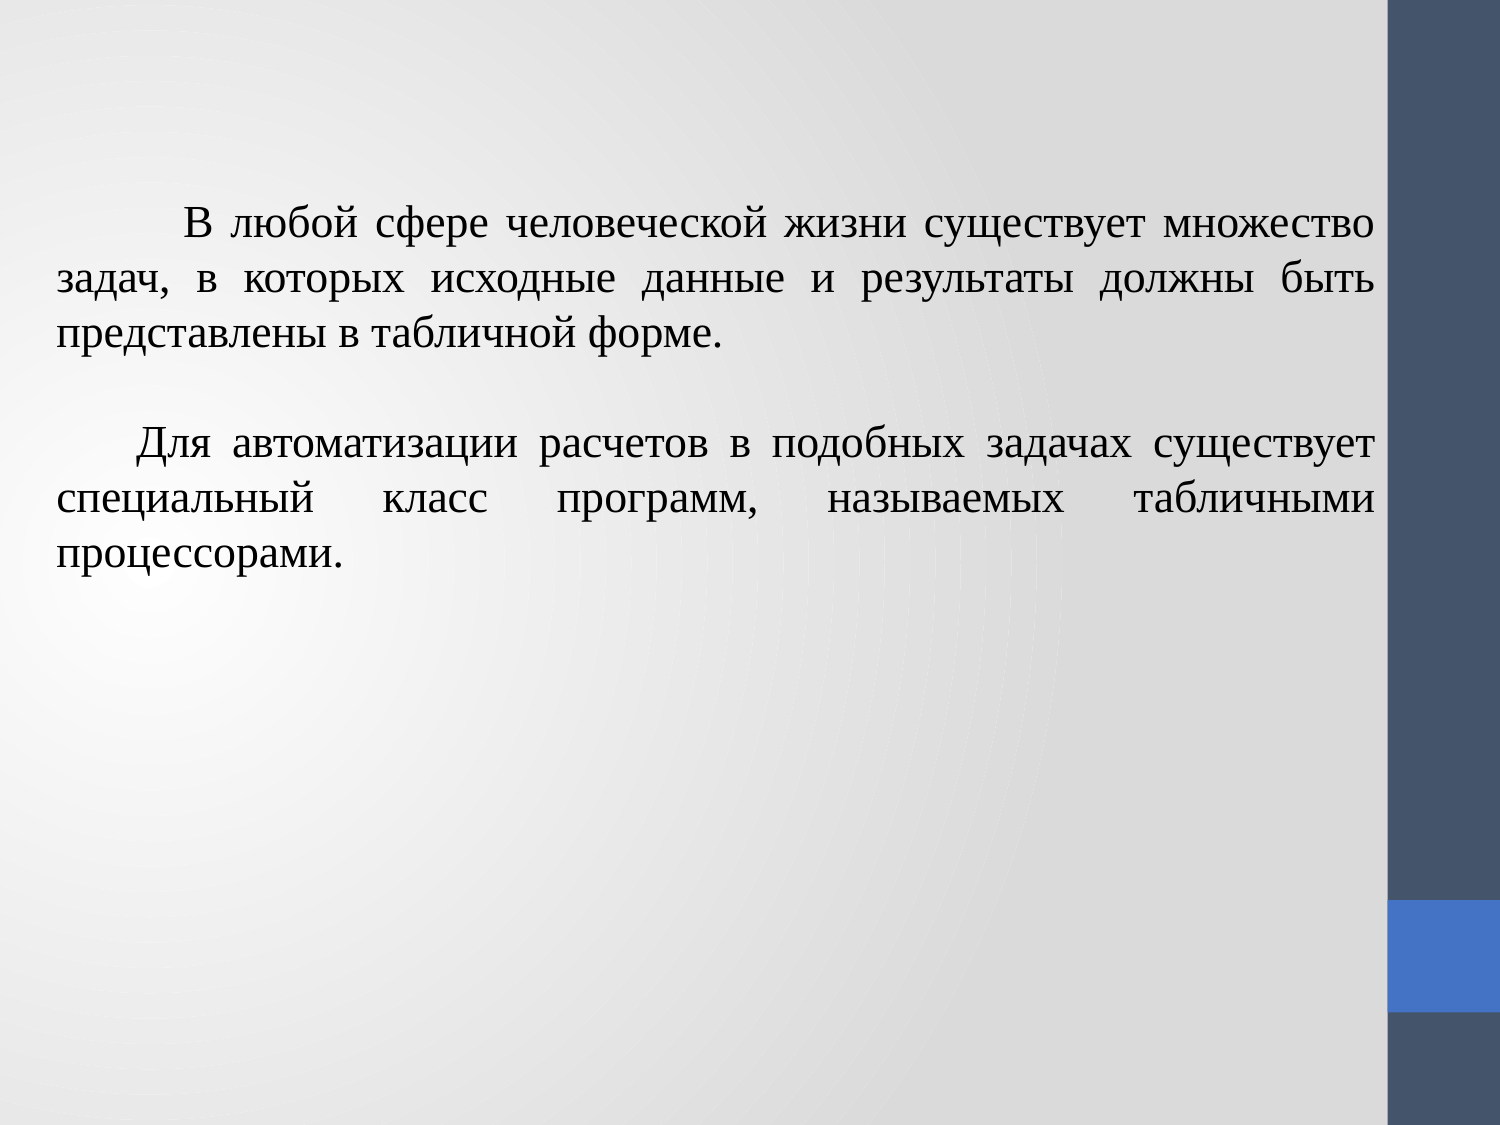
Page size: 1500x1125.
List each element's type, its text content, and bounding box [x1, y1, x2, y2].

list В любой сфере человеческой жизни существует множество задач, в которых исходные данные и результаты должны быть представлены в табличной форме. Для автоматизации расчетов в подобных задачах существует специальный класс программ, называемых табличными процессорами. [41, 184, 1392, 927]
